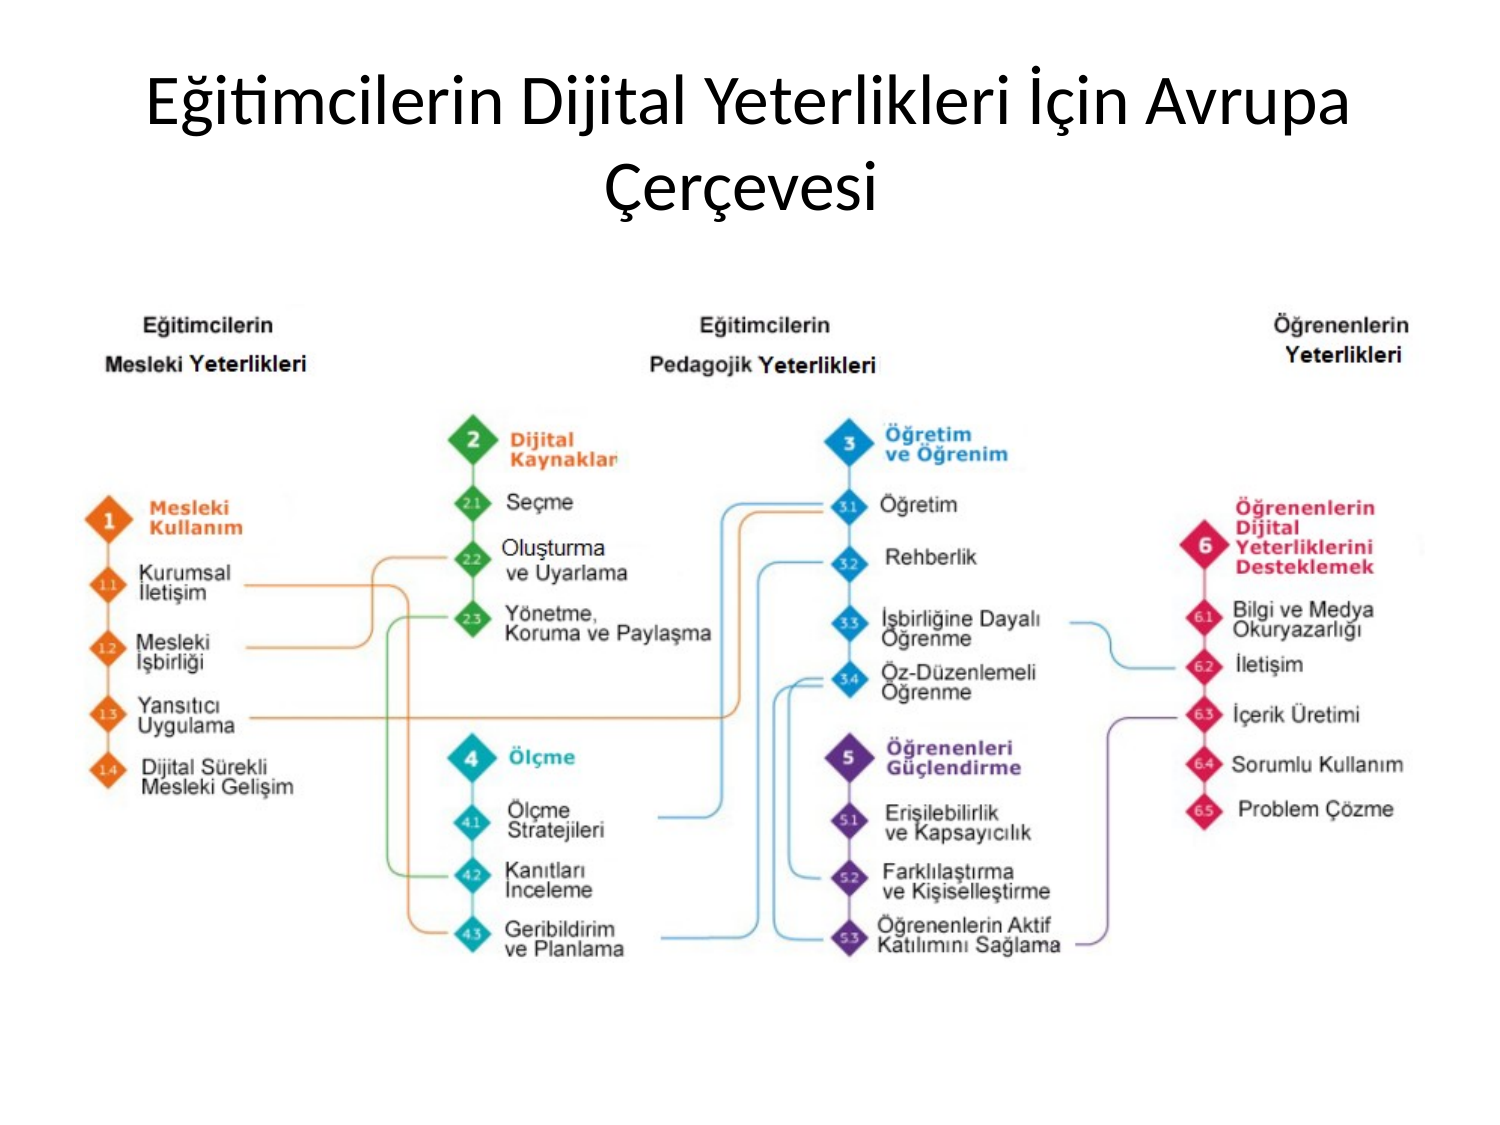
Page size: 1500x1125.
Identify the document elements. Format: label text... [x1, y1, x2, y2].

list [74, 304, 1426, 964]
title Eğitimcilerin Dijital Yeterlikleri İçin Avrupa Çerçevesi [75, 45, 1425, 233]
